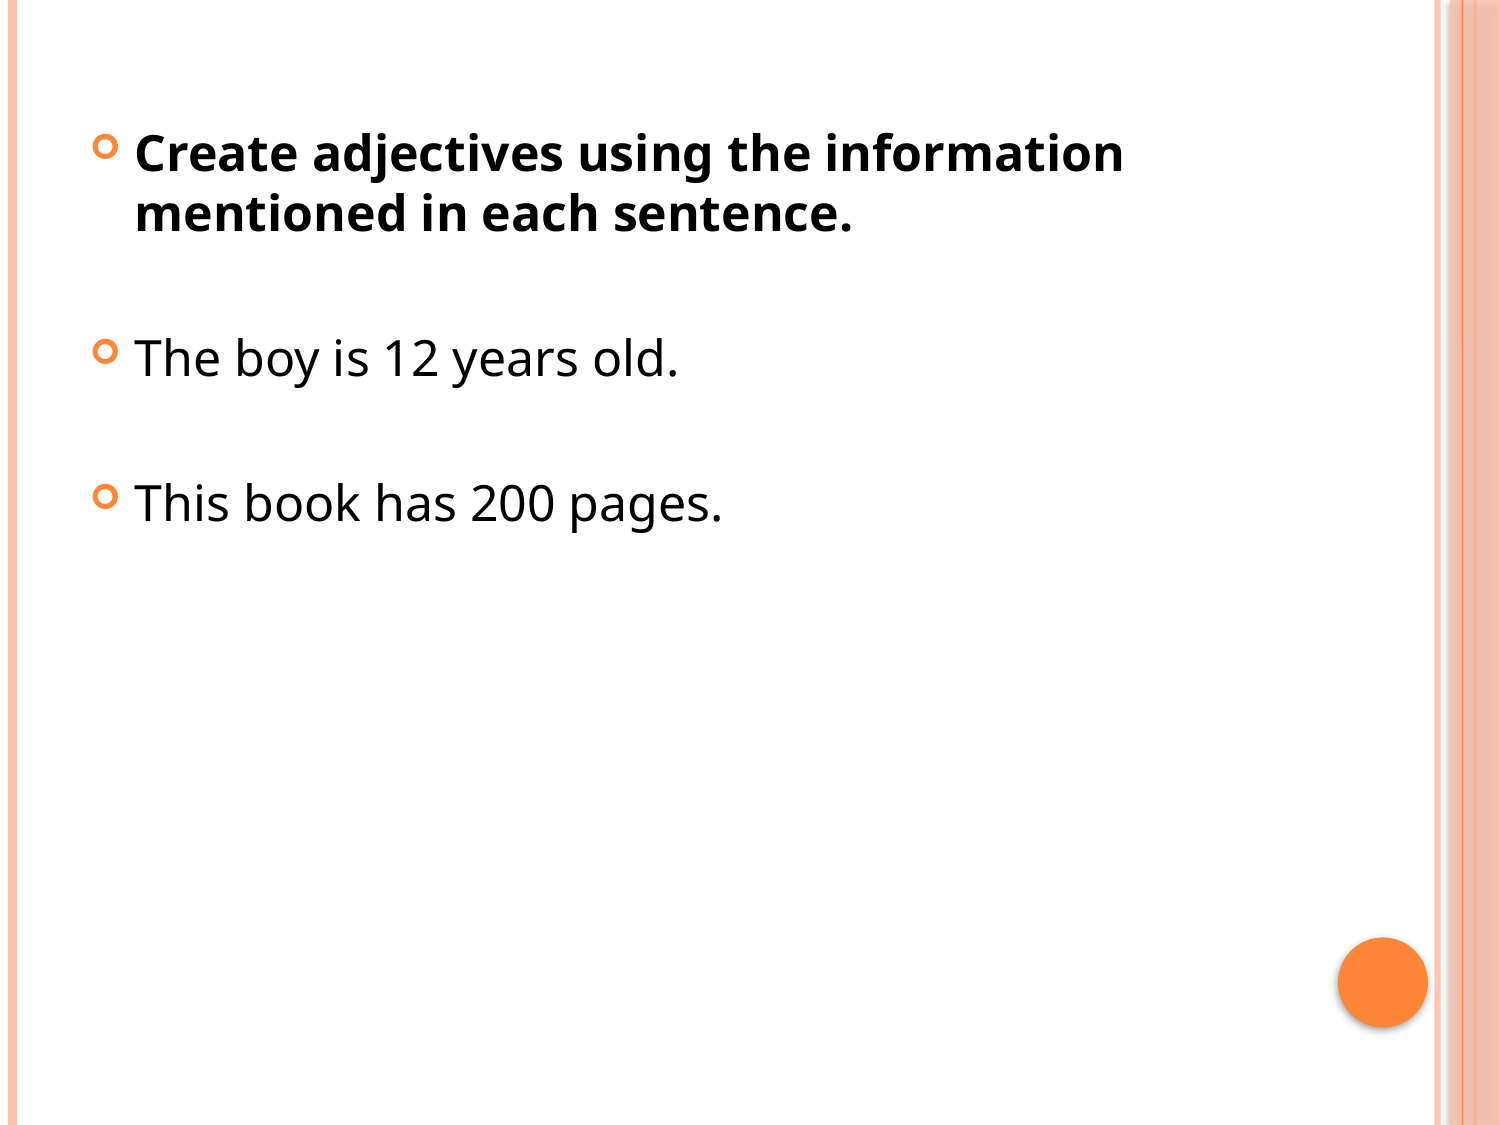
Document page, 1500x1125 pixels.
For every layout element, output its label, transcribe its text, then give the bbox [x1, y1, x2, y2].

list Create adjectives using the information mentioned in each sentence. The boy is 12 years old. This book has 200 pages. [75, 113, 1300, 1062]
